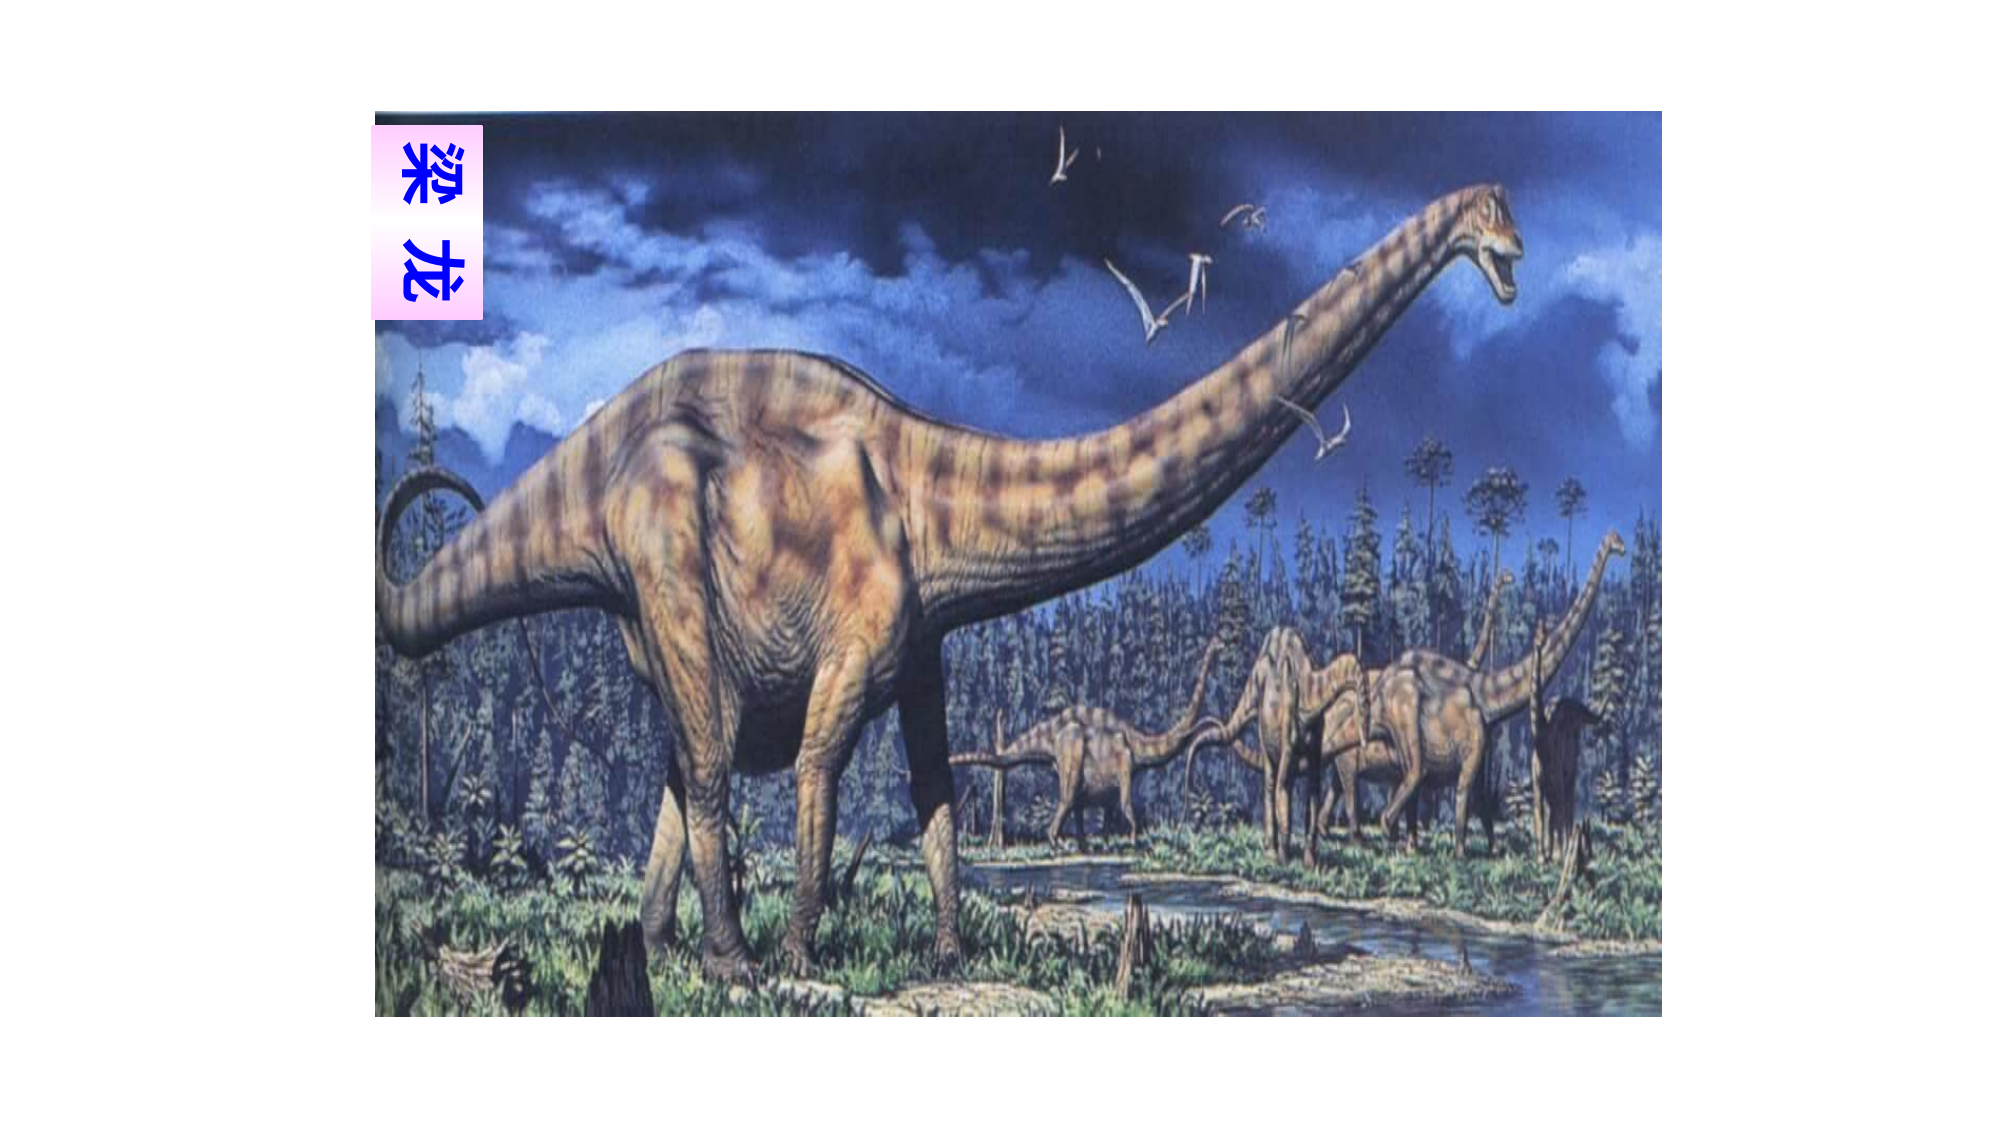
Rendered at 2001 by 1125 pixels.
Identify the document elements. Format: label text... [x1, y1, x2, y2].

picture [375, 111, 1662, 1017]
text_box 梁 龙 [371, 125, 375, 320]
